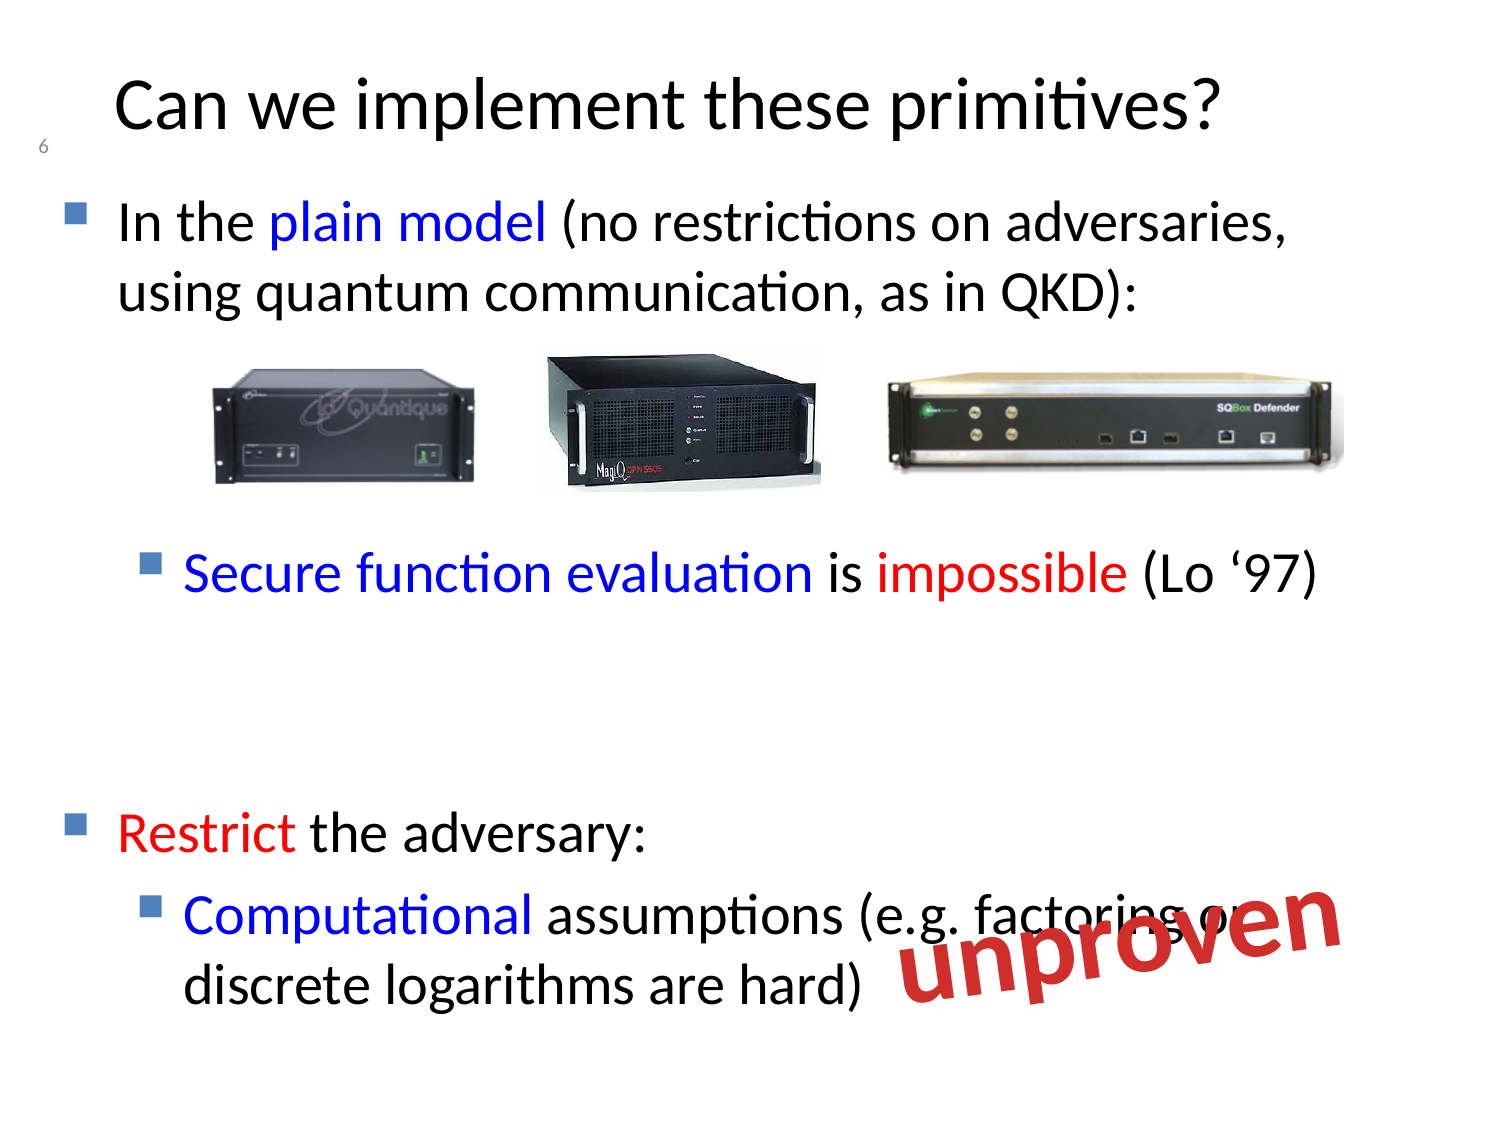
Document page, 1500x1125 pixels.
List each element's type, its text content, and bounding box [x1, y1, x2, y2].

text_box unproven [870, 822, 1366, 1038]
title Can we implement these primitives? [100, 46, 1343, 200]
picture [206, 353, 484, 495]
picture [537, 349, 822, 493]
list In the plain model (no restrictions on adversaries, using quantum communication, as in QKD): Secure function evaluation is impossible (Lo ‘97) Restrict the adversary: Computational assumptions (e.g. factoring or discrete logarithms are hard) [46, 175, 1465, 1079]
picture [879, 361, 1345, 484]
